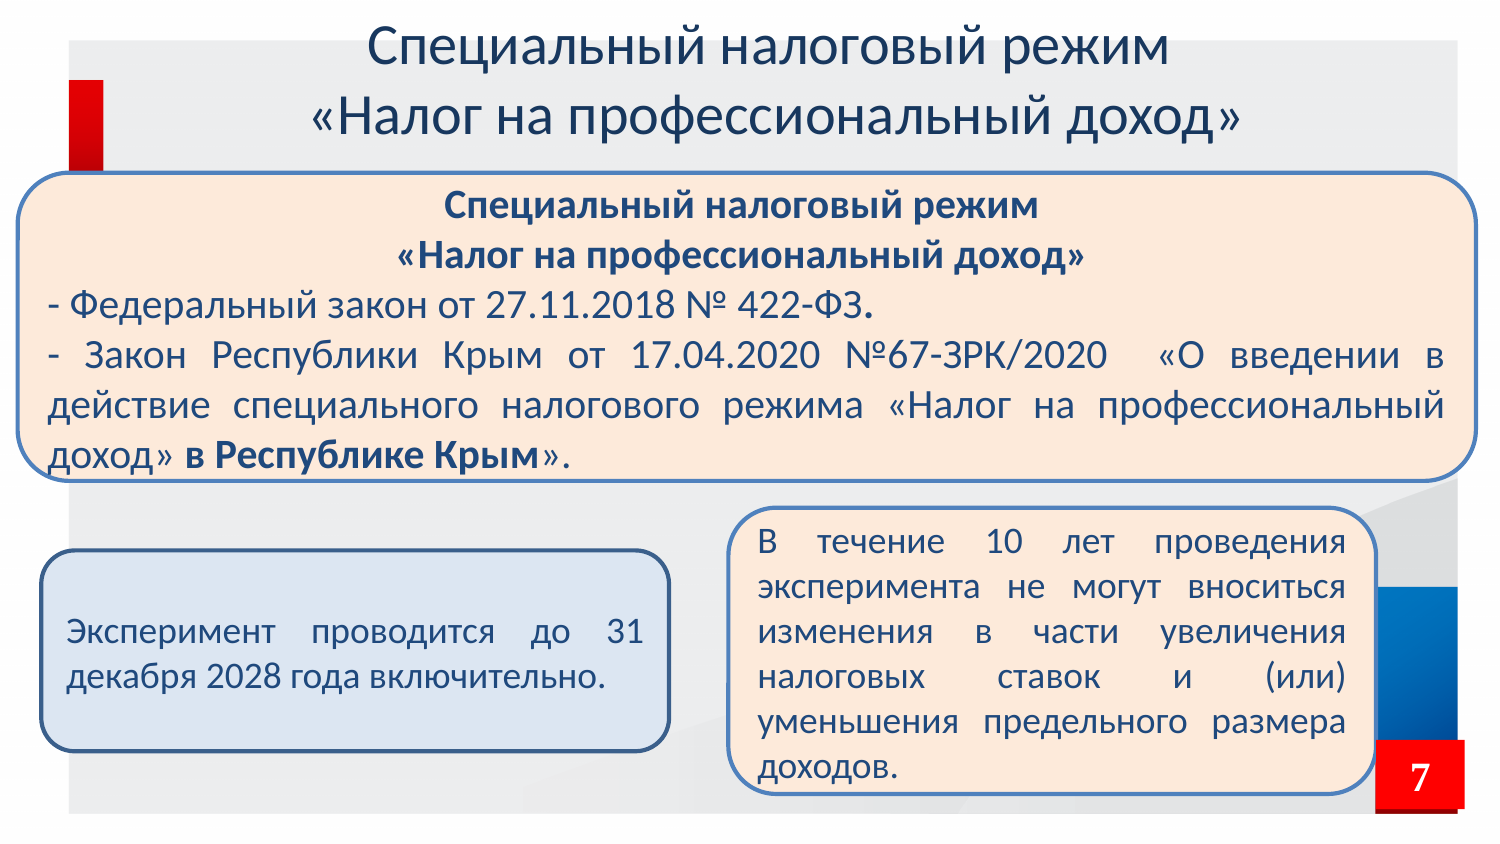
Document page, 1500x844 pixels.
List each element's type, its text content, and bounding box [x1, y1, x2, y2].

text_box Специальный налоговый режим «Налог на профессиональный доход» - Федеральный закон от 27.11.2018 № 422-ФЗ. - Закон Республики Крым от 17.04.2020 №67-ЗРК/2020 «О введении в действие специального налогового режима «Налог на профессиональный доход» в Республике Крым». [15, 170, 1479, 483]
text_box 7 [1374, 738, 1467, 811]
picture [0, 0, 1500, 844]
text_box В течение 10 лет проведения эксперимента не могут вноситься изменения в части увеличения налоговых ставок и (или) уменьшения предельного размера доходов. [726, 505, 1379, 797]
title Специальный налоговый режим «Налог на профессиональный доход» [63, 23, 1476, 130]
text_box Эксперимент проводится до 31 декабря 2028 года включительно. [39, 548, 672, 754]
